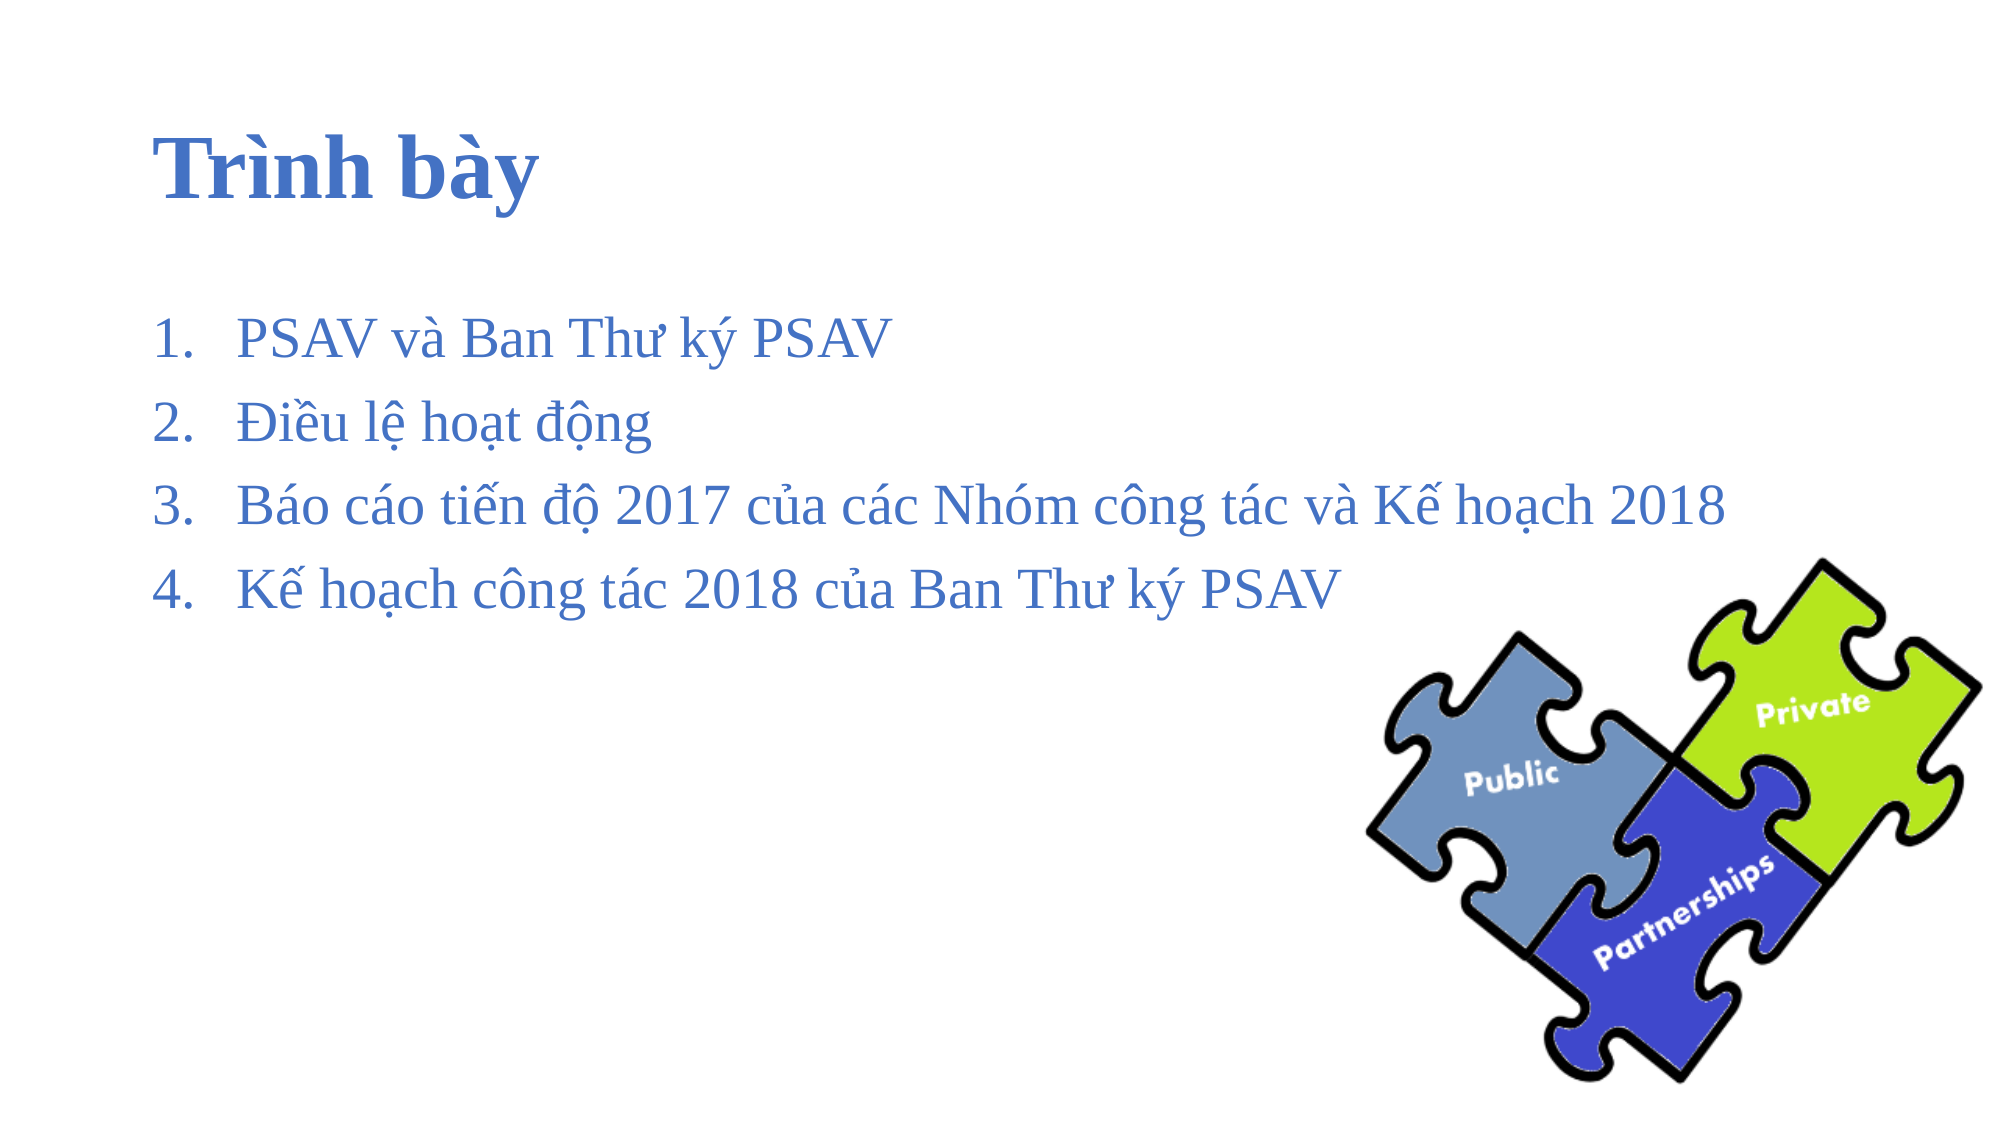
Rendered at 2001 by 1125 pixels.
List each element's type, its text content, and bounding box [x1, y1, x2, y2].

title Trình bày [137, 59, 1863, 278]
picture [1343, 537, 2000, 1125]
list PSAV và Ban Thư ký PSAV Điều lệ hoạt động Báo cáo tiến độ 2017 của các Nhóm công tác và Kế hoạch 2018 Kế hoạch công tác 2018 của Ban Thư ký PSAV [137, 299, 1863, 1014]
